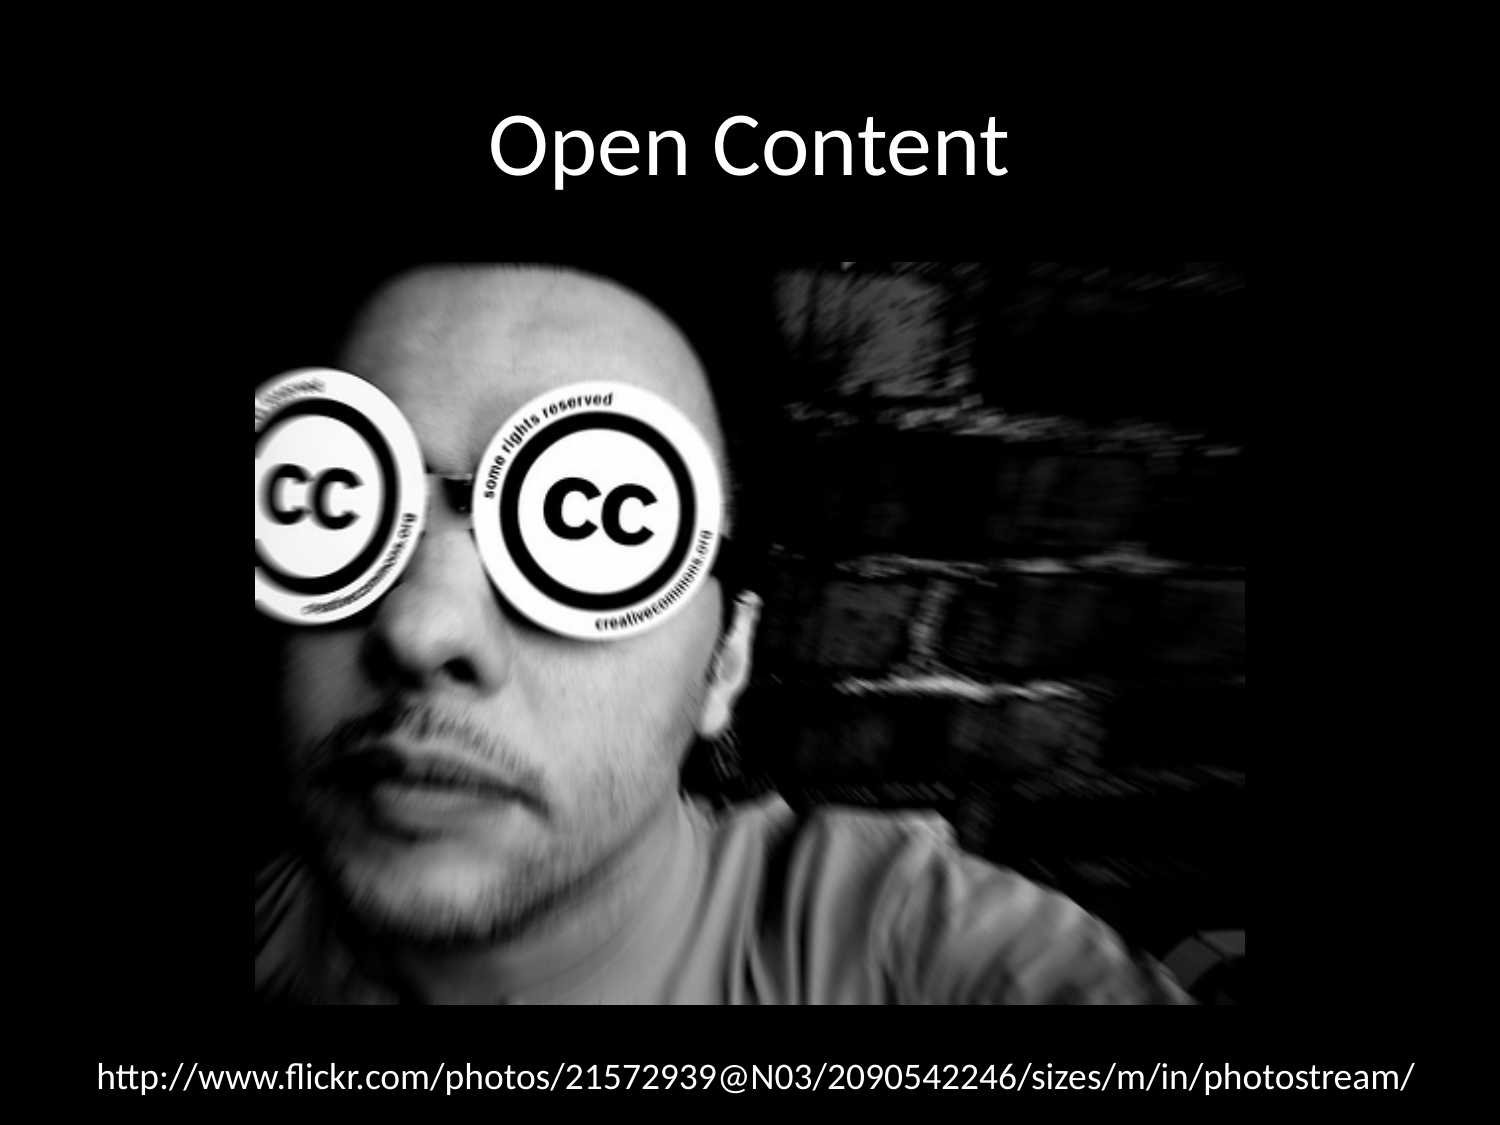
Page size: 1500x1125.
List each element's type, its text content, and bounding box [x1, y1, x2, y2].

text_box http://www.flickr.com/photos/21572939@N03/2090542246/sizes/m/in/photostream/ [81, 1044, 1431, 1105]
title Open Content [75, 45, 1425, 233]
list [74, 262, 1426, 1006]
